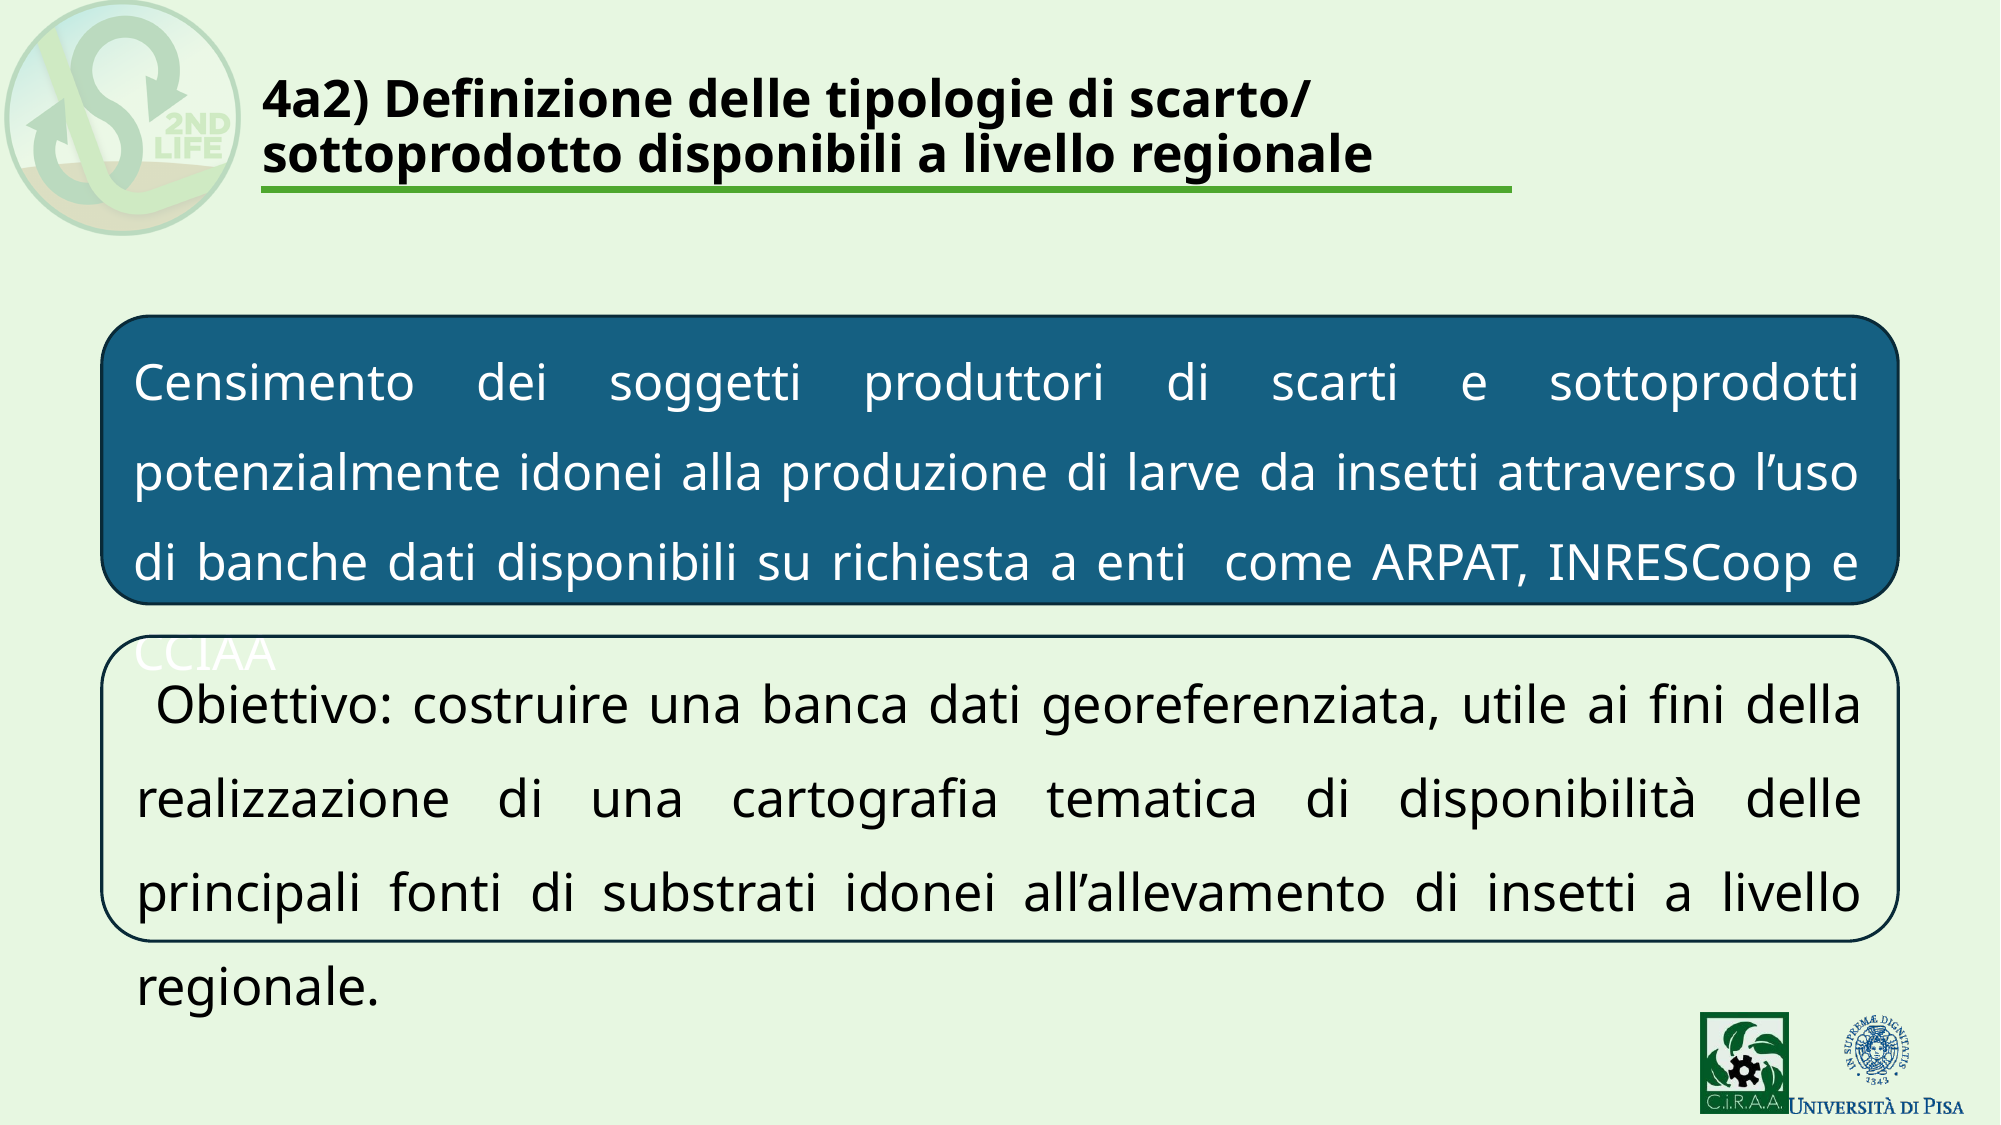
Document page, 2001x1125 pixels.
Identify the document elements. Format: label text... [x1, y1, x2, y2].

text_box [1877, 322, 1900, 598]
text_box Obiettivo: costruire una banca dati georeferenziata, utile ai fini della realizzazione di una cartografia tematica di disponibilità delle principali fonti di substrati idonei all’allevamento di insetti a livello regionale. [121, 633, 1879, 1023]
list Censimento dei soggetti produttori di scarti e sottoprodotti potenzialmente idonei alla produzione di larve da insetti attraverso l’uso di banche dati disponibili su richiesta a enti come ARPAT, INRESCoop e CCIAA [118, 313, 1877, 646]
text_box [1699, 1011, 1964, 1114]
text_box [100, 326, 118, 594]
picture [4, 0, 241, 237]
title 4a2) Definizione delle tipologie di scarto/ sottoprodotto disponibili a livello regionale [247, 63, 1621, 281]
text_box [1879, 645, 1900, 933]
text_box [100, 645, 121, 933]
